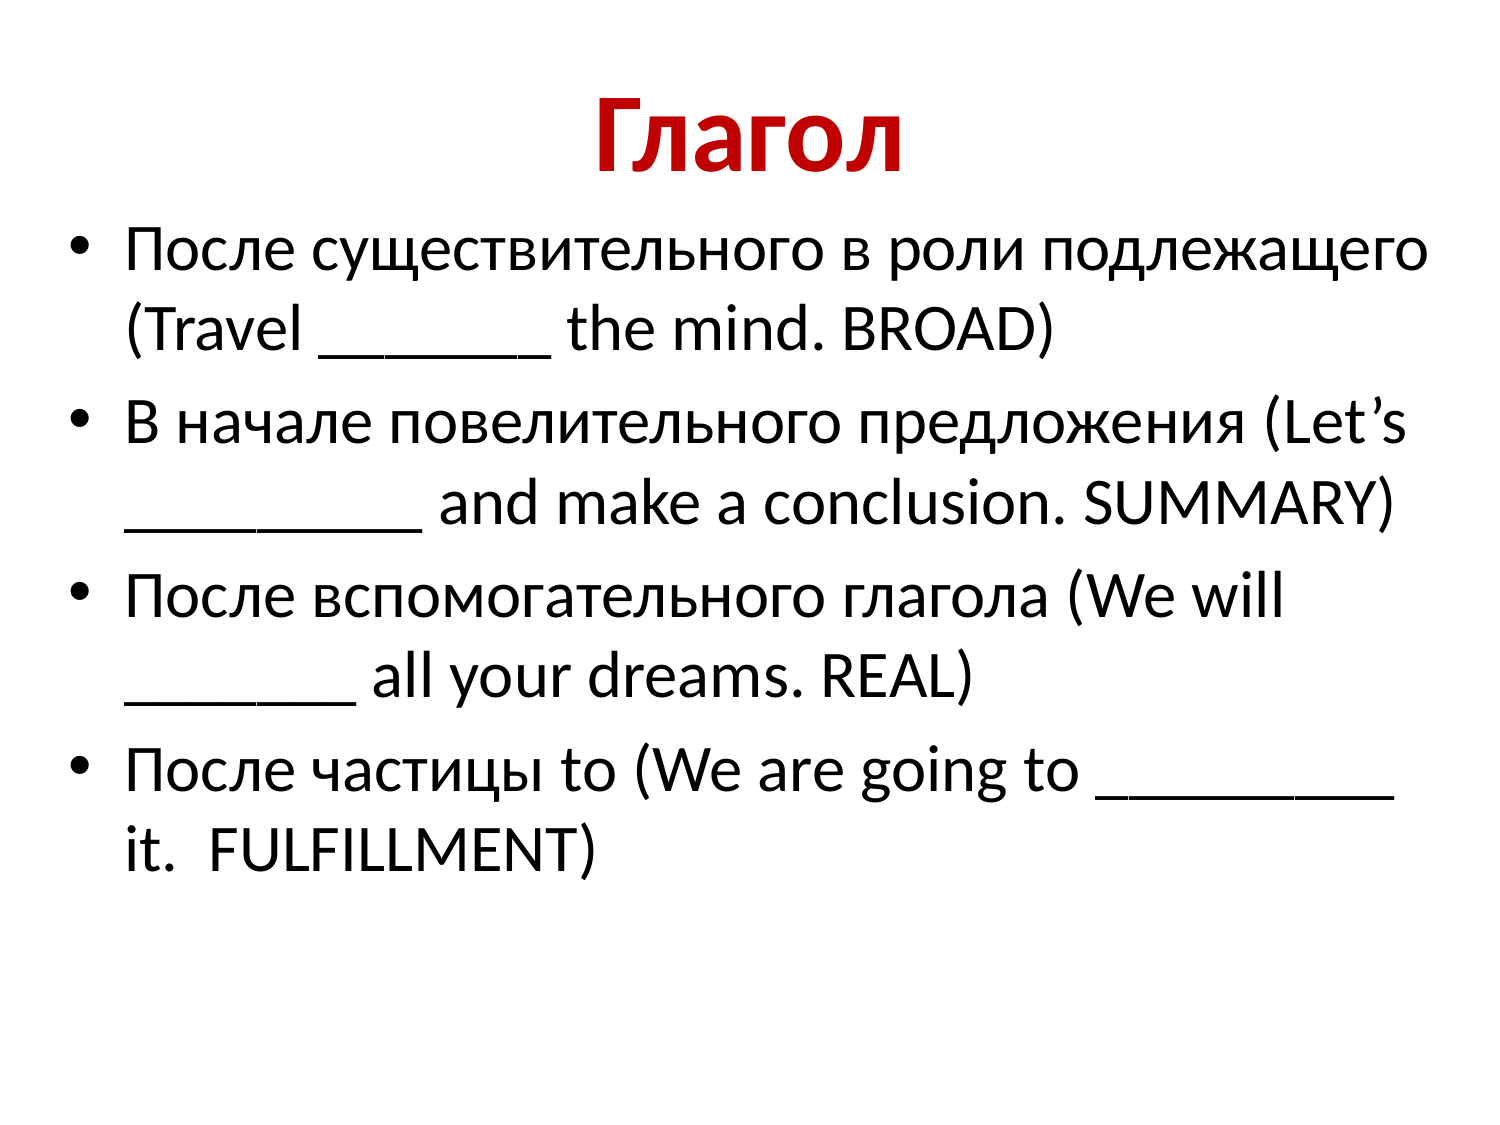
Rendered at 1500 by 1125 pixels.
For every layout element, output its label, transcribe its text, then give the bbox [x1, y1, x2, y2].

title Глагол [75, 45, 1425, 196]
list После существительного в роли подлежащего (Travel _______ the mind. BROAD) В начале повелительного предложения (Let’s _________ and make a conclusion. SUMMARY) После вспомогательного глагола (We will _______ all your dreams. REAL) После частицы to (We are going to _________ it. FULFILLMENT) [53, 196, 1471, 1005]
